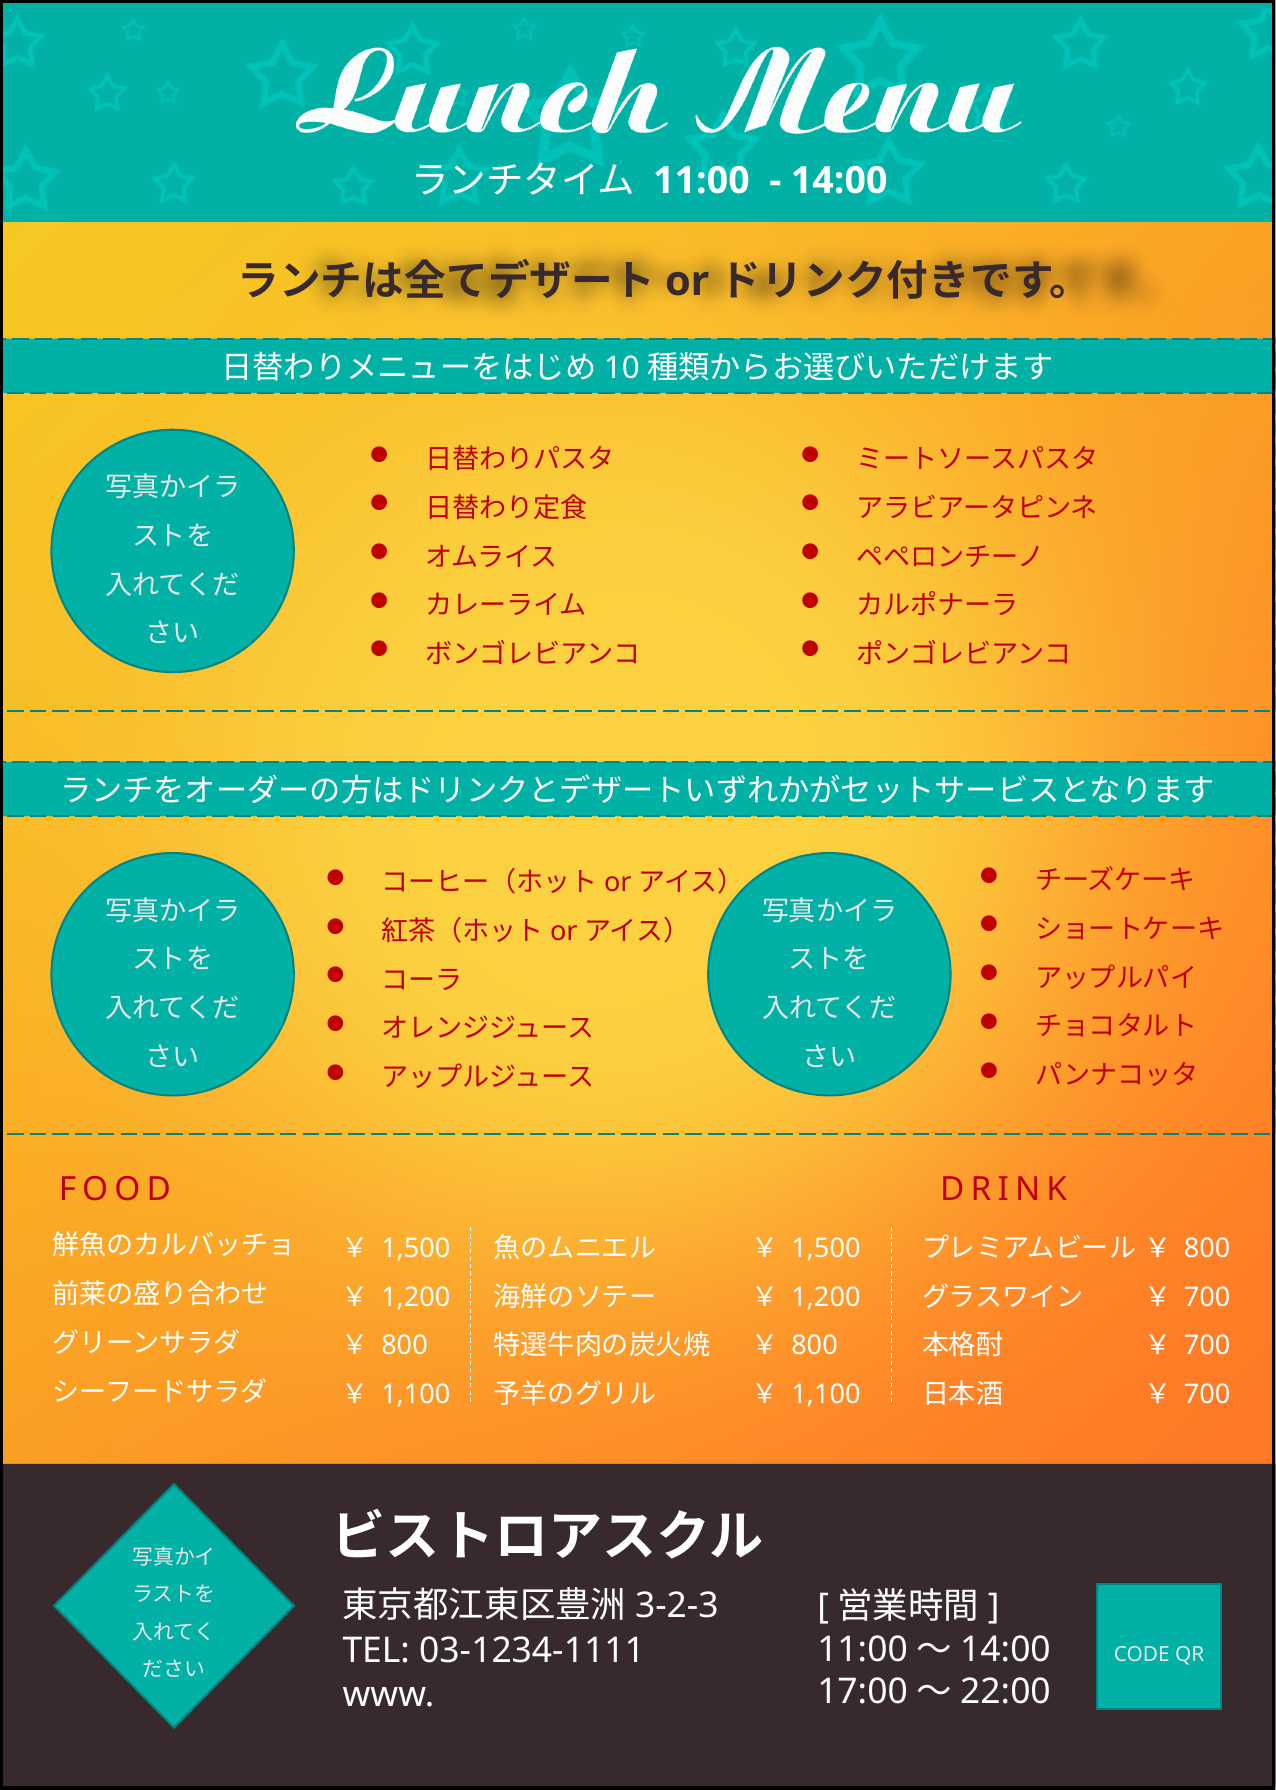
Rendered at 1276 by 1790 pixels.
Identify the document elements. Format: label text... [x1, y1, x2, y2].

text_box CODE QR [1096, 1583, 1222, 1710]
text_box 写真かイラストを 入れてください [52, 1482, 296, 1730]
text_box [0, 0, 1276, 1790]
picture [0, 0, 1275, 1464]
